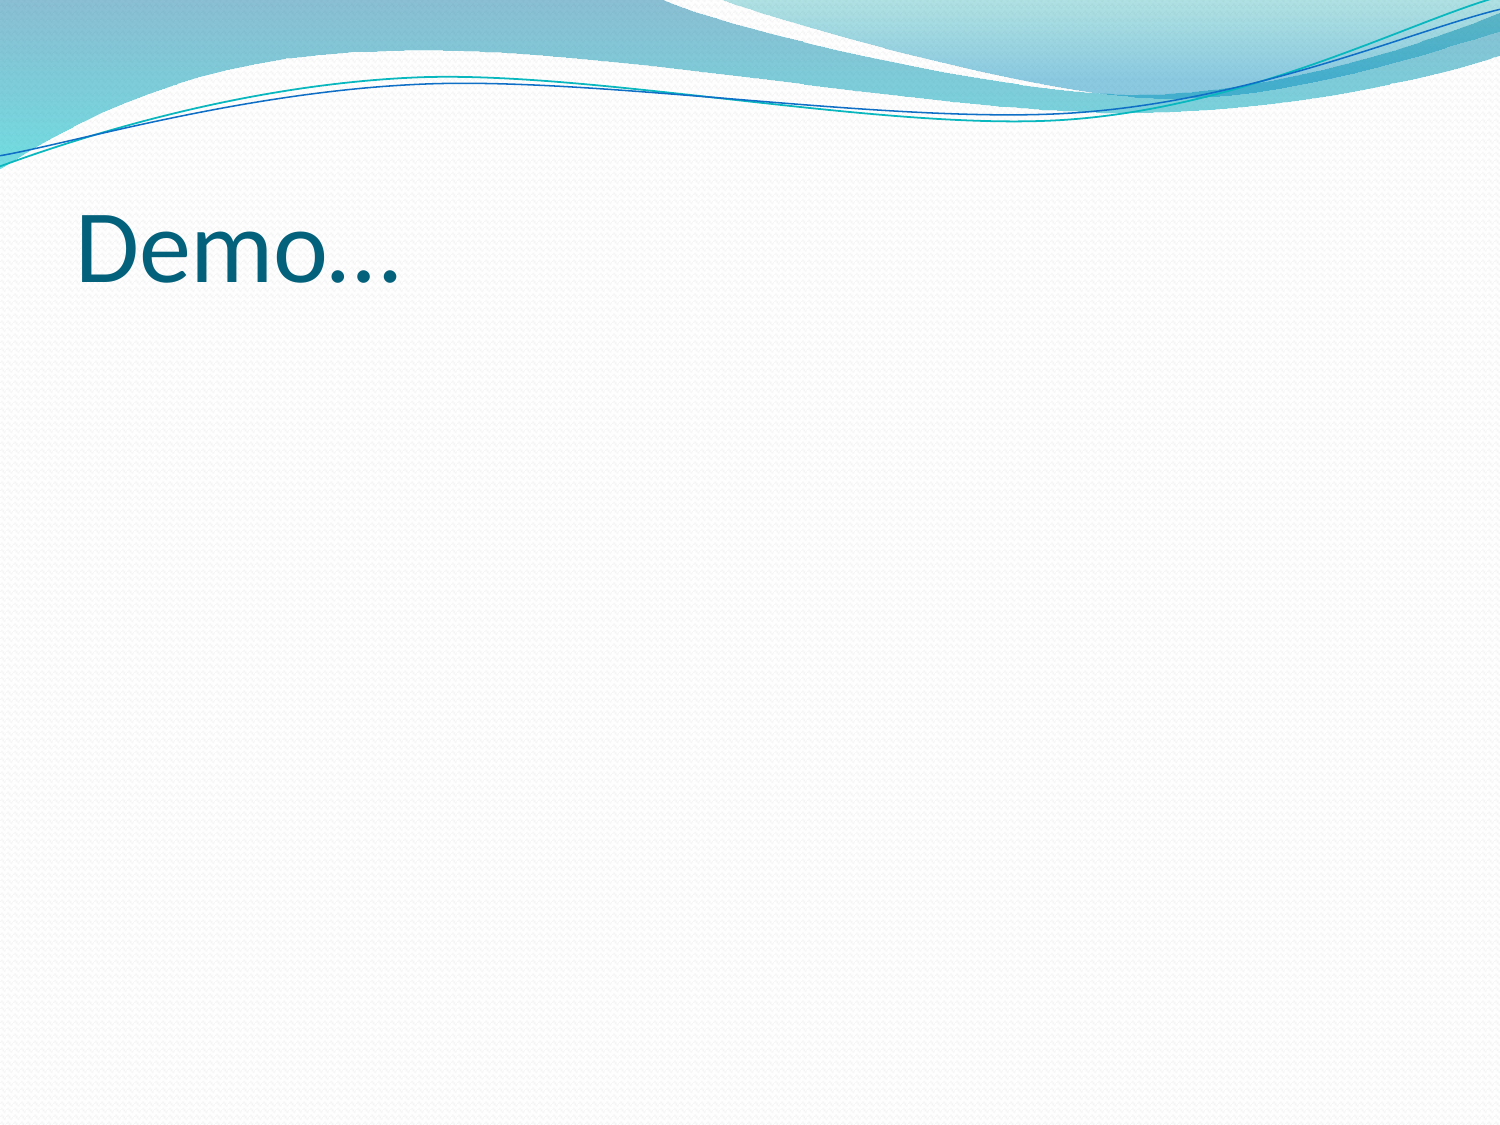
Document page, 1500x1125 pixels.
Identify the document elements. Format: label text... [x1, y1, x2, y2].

title Demo… [75, 115, 1425, 303]
